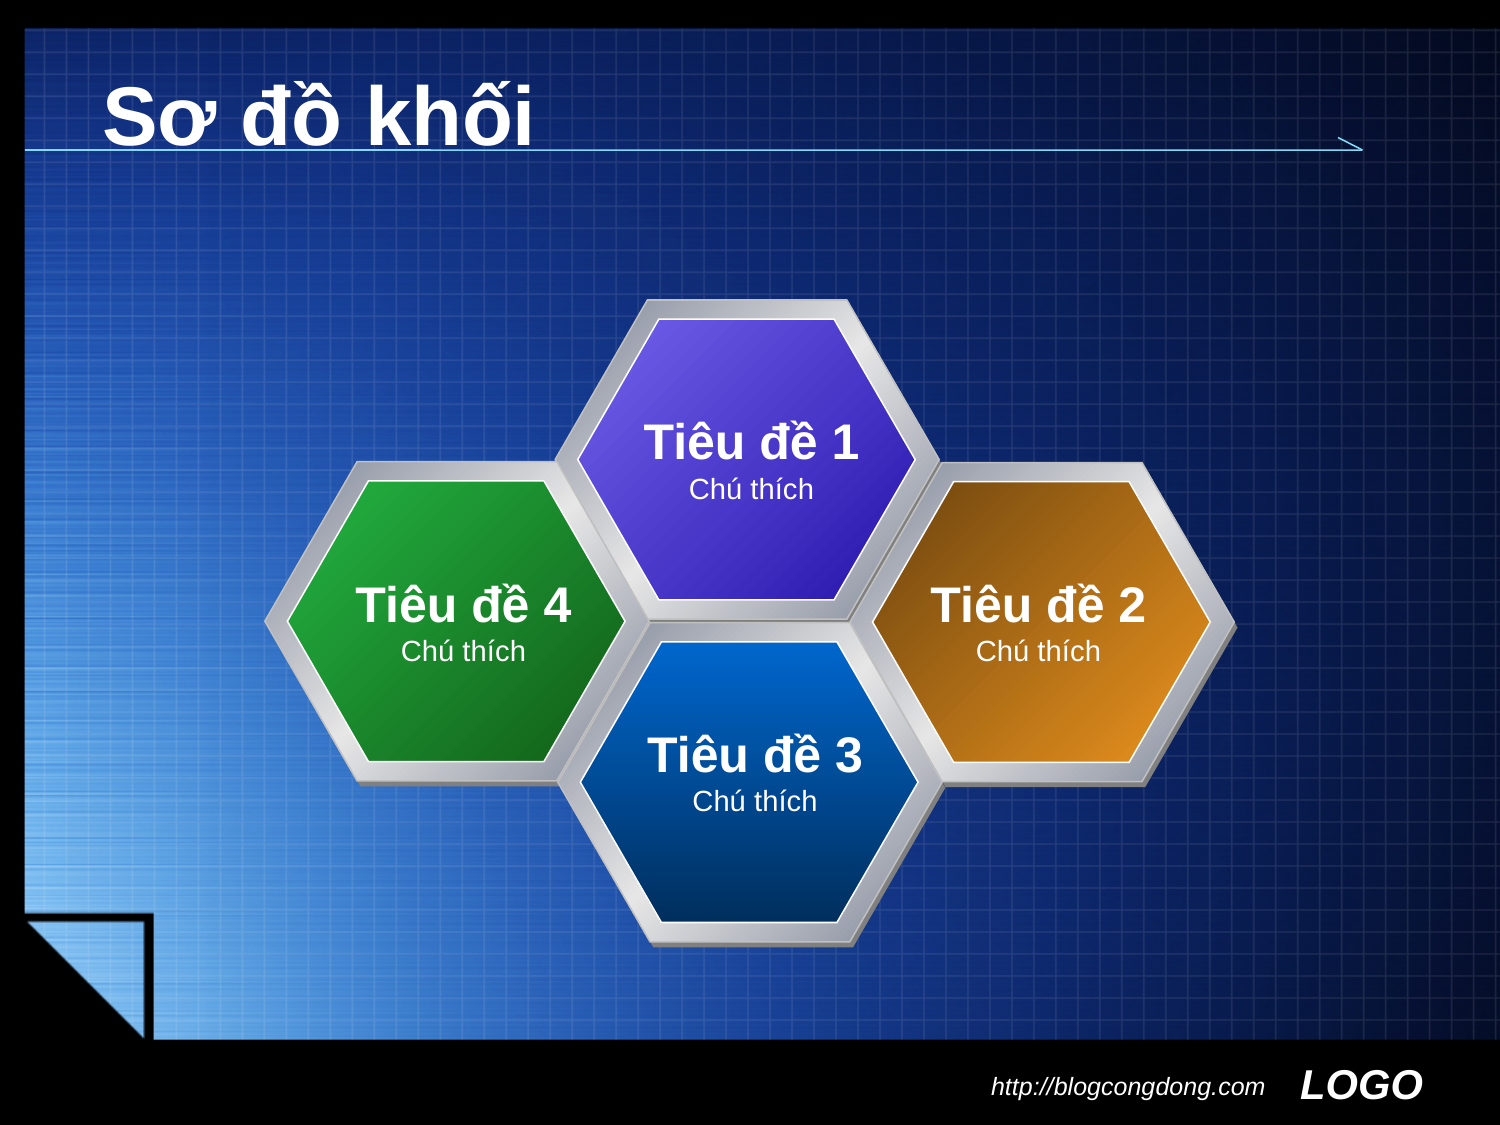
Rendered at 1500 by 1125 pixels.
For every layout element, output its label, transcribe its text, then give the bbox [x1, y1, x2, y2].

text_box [264, 299, 1238, 948]
title Sơ đồ khối [87, 74, 1288, 151]
picture [0, 0, 1500, 1125]
footer http://blogcongdong.com [906, 1062, 1282, 1103]
